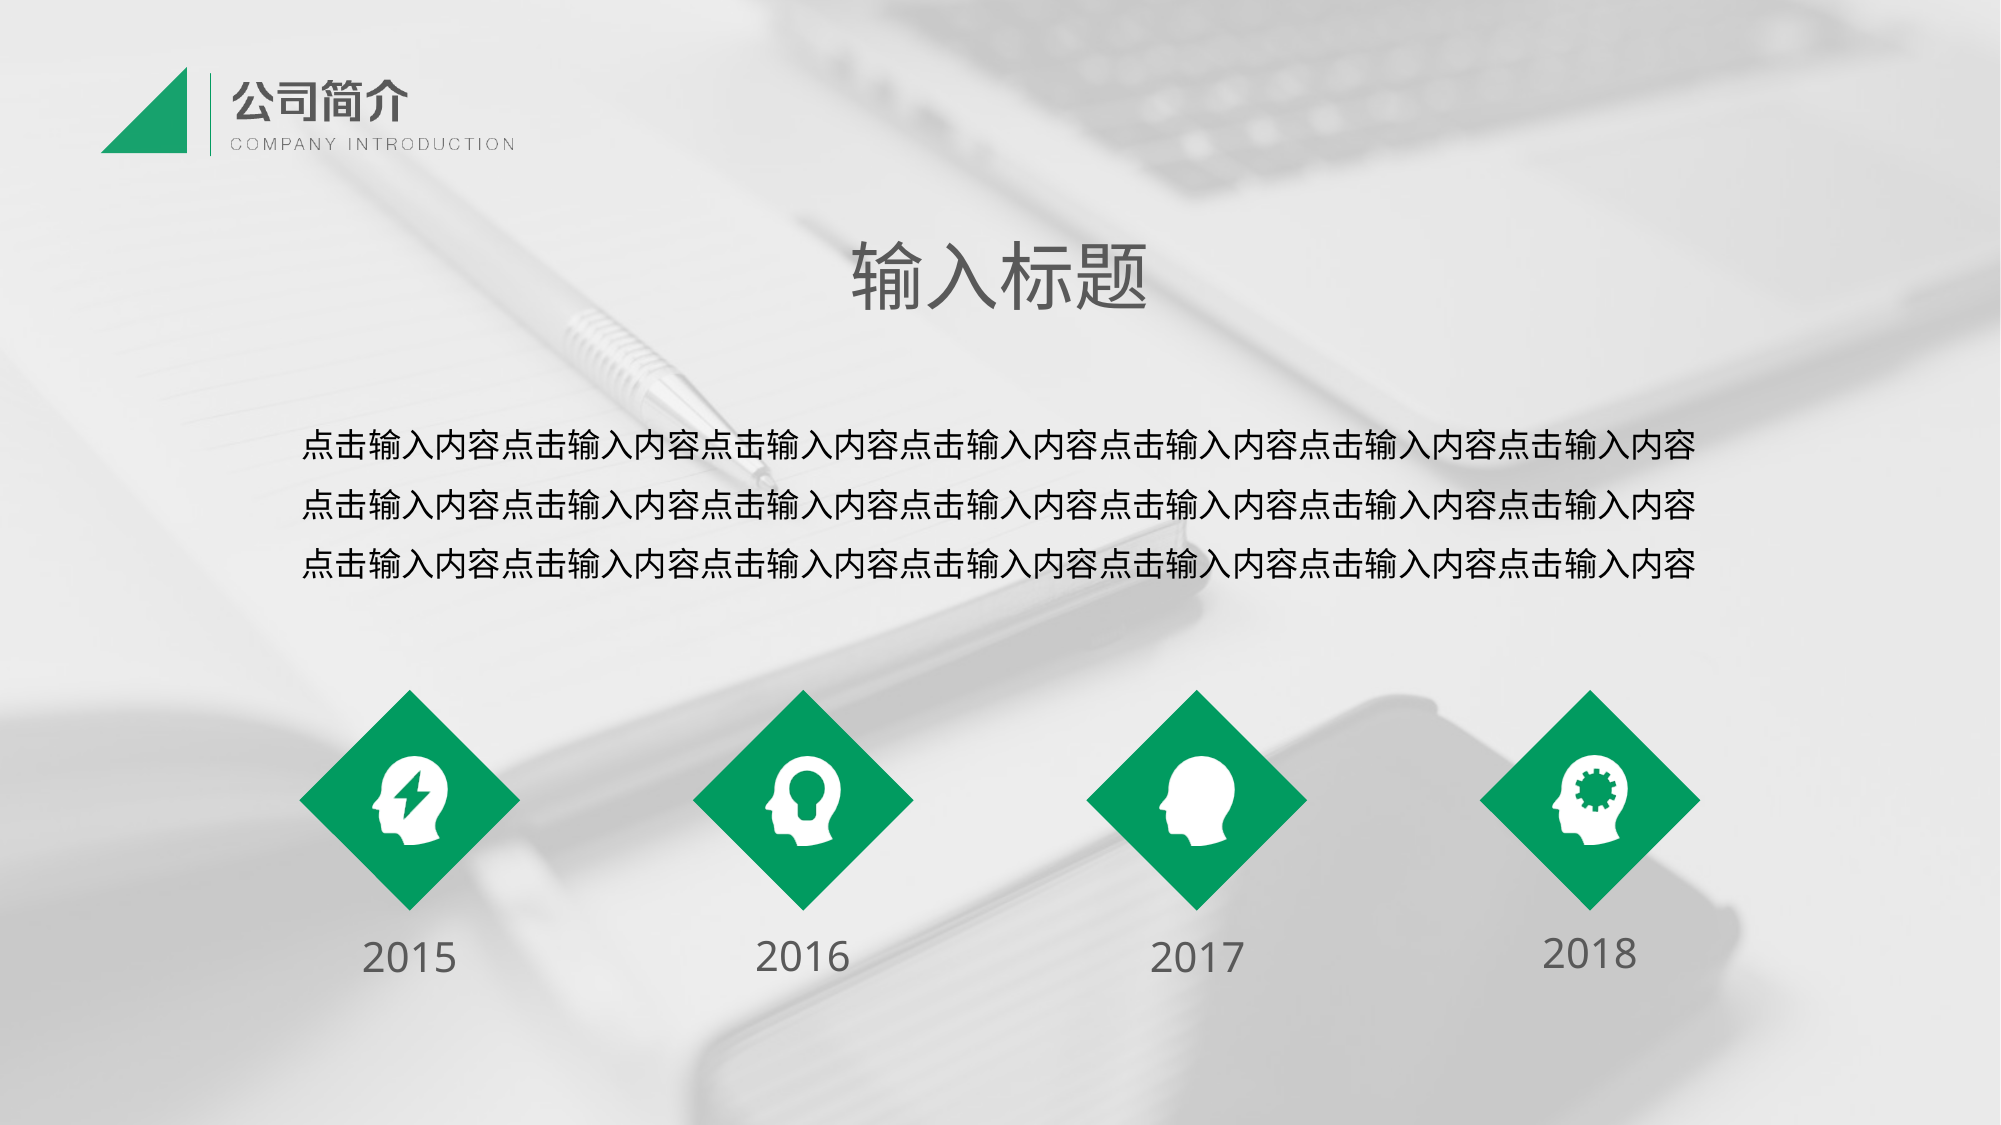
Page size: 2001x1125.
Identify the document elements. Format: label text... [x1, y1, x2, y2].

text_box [725, 722, 882, 989]
text_box 输入标题 [835, 222, 1165, 328]
text_box [0, 0, 2000, 1125]
text_box [98, 64, 188, 155]
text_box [331, 722, 488, 989]
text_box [1118, 722, 1275, 989]
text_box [1511, 722, 1669, 986]
picture [203, 61, 531, 164]
text_box 点击输入内容点击输入内容点击输入内容点击输入内容点击输入内容点击输入内容点击输入内容 点击输入内容点击输入内容点击输入内容点击输入内容点击输入内容点击输入内容点击输入内容 点击输入内容点击输入内容点击输入内容点击输入内容点击输入内容点击输入内容点击输入内容 [270, 396, 1730, 591]
